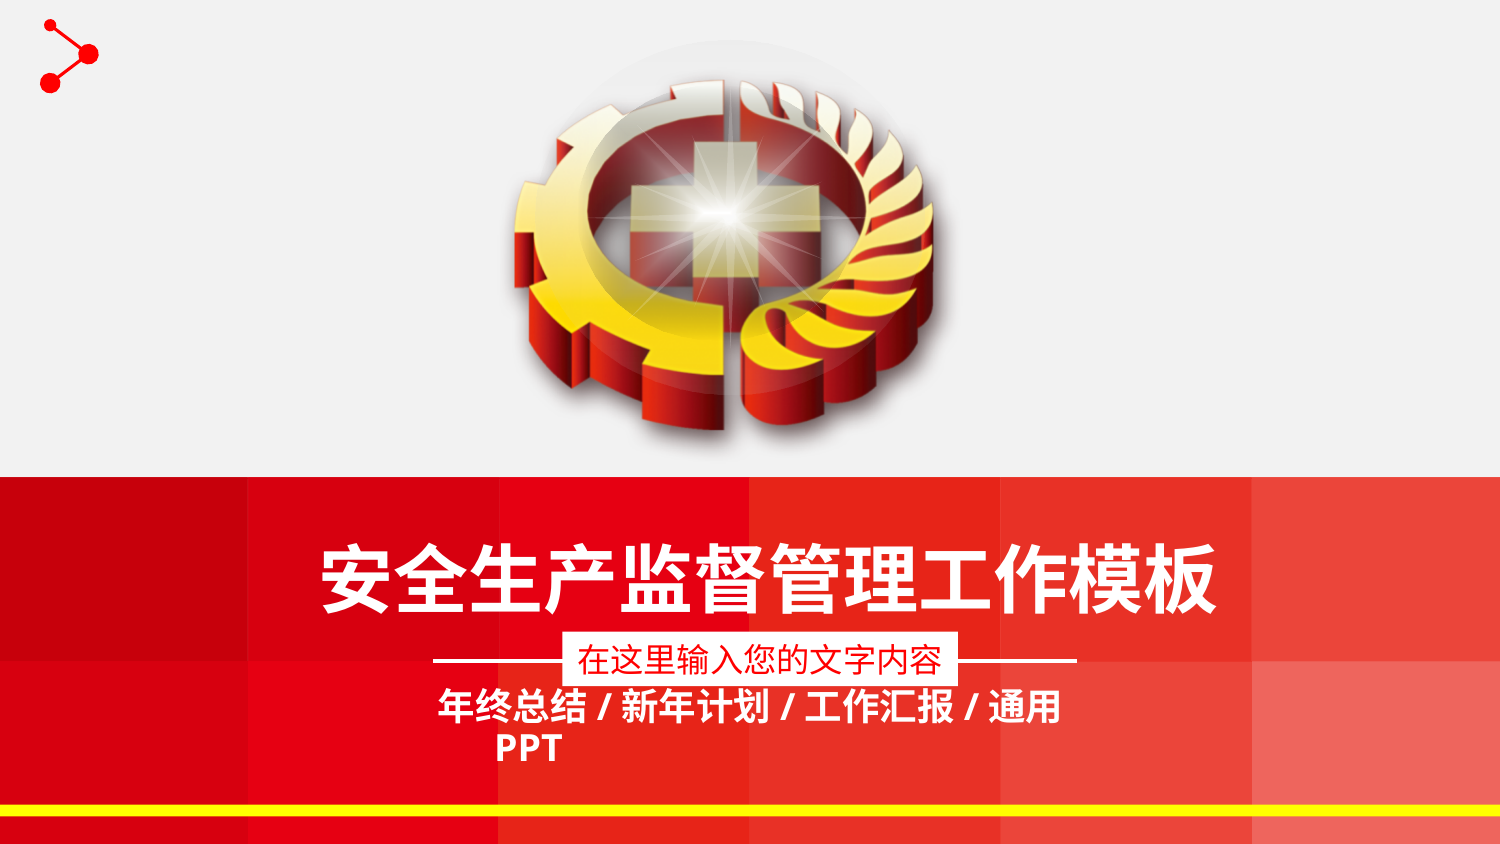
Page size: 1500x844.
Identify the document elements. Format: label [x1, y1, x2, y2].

text_box [534, 39, 926, 395]
picture [0, 476, 1500, 844]
picture [497, 67, 963, 464]
